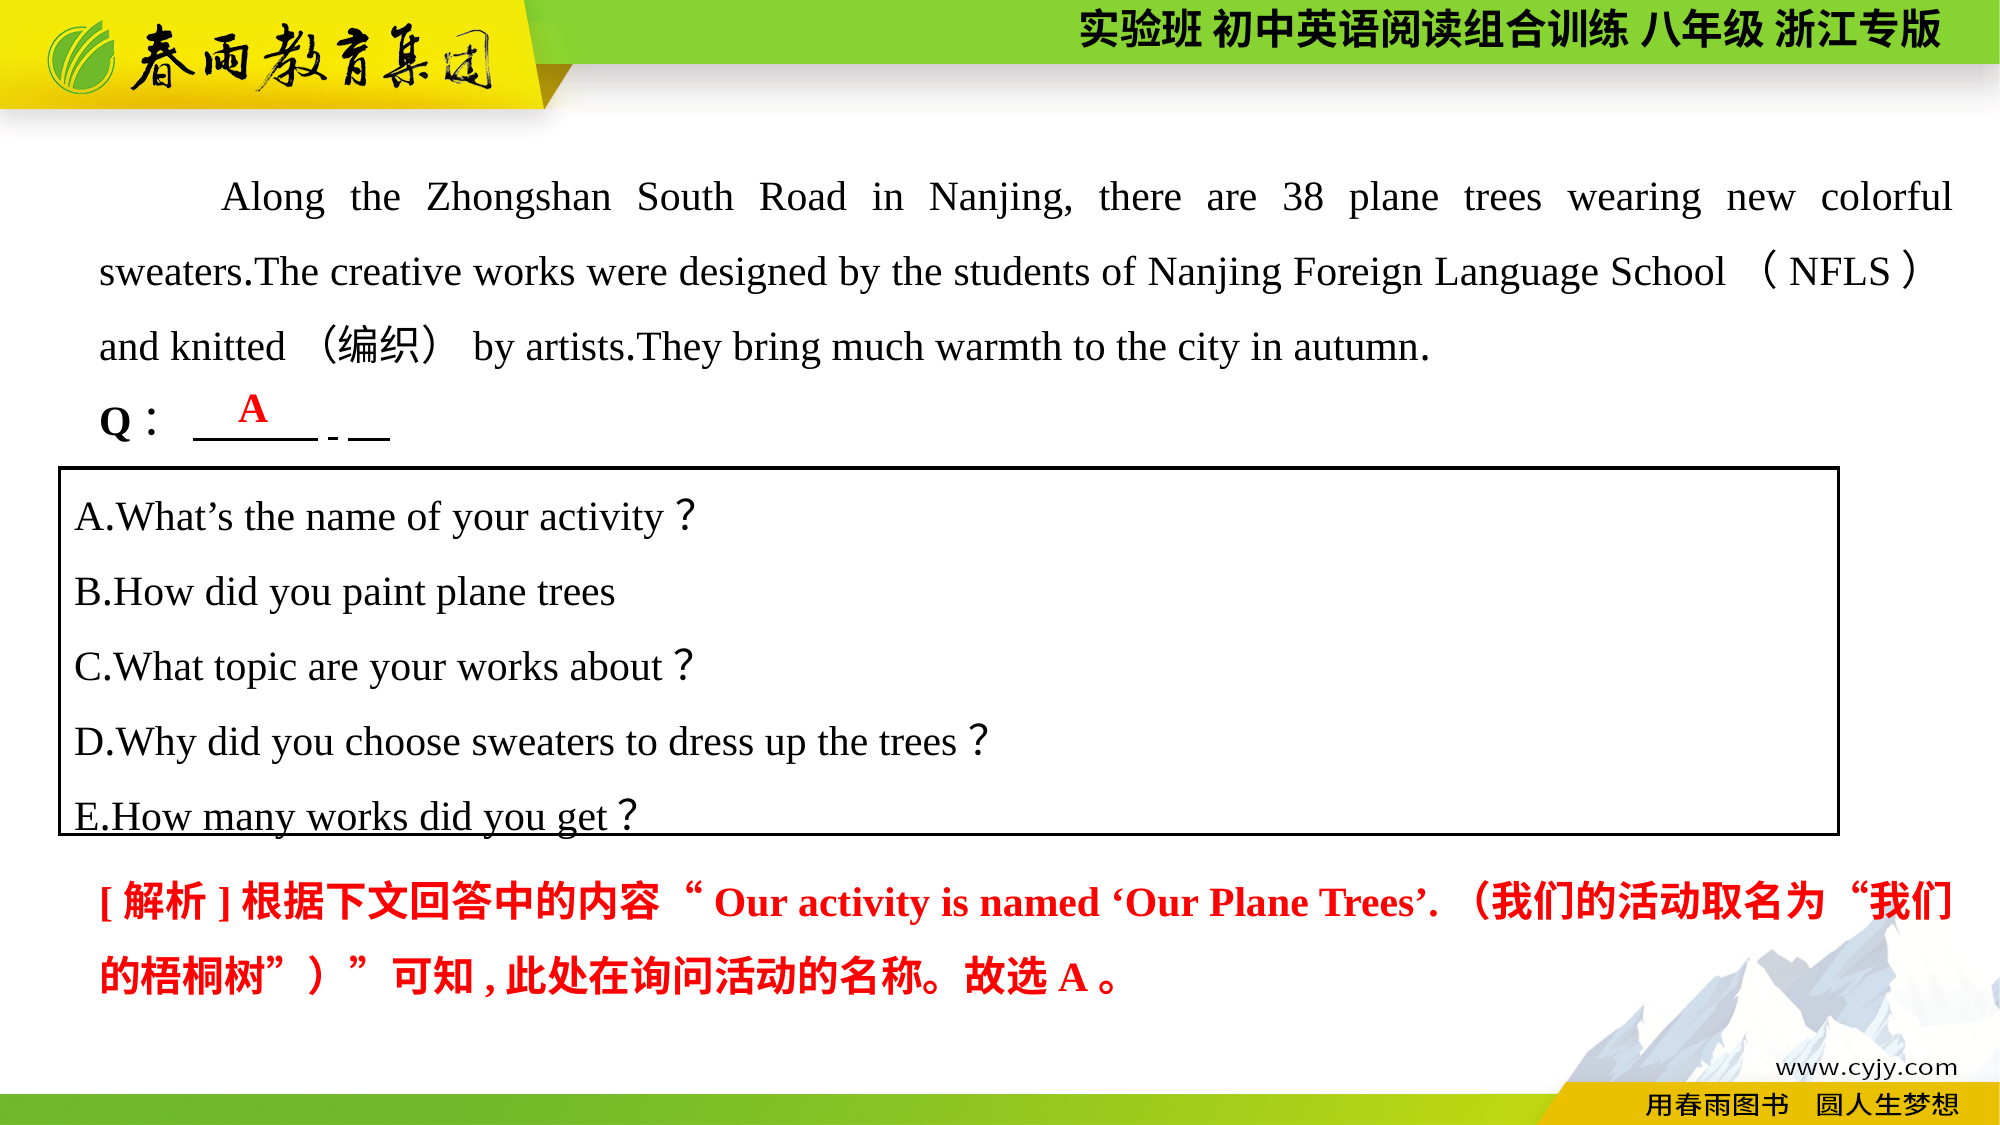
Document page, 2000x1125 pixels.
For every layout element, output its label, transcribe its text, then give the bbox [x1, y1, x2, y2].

picture [0, 0, 2000, 1125]
text_box Along the Zhongshan South Road in Nanjing, there are 38 plane trees wearing new colorful sweaters.The creative works were designed by the students of Nanjing Foreign Language School（NFLS）and knitted（编织）by artists.They bring much warmth to the city in autumn. Q： . [84, 135, 1969, 451]
text_box A.What’s the name of your activity？ B.How did you paint plane trees C.What topic are your works about？ D.Why did you choose sweaters to dress up the trees？ E.How many works did you get？ [59, 456, 1944, 847]
text_box [解析]根据下文回答中的内容“Our activity is named ‘Our Plane Trees’.（我们的活动取名为“我们的梧桐树”）”可知,此处在询问活动的名称。故选A。 [84, 842, 1969, 1008]
text_box [59, 468, 1839, 835]
